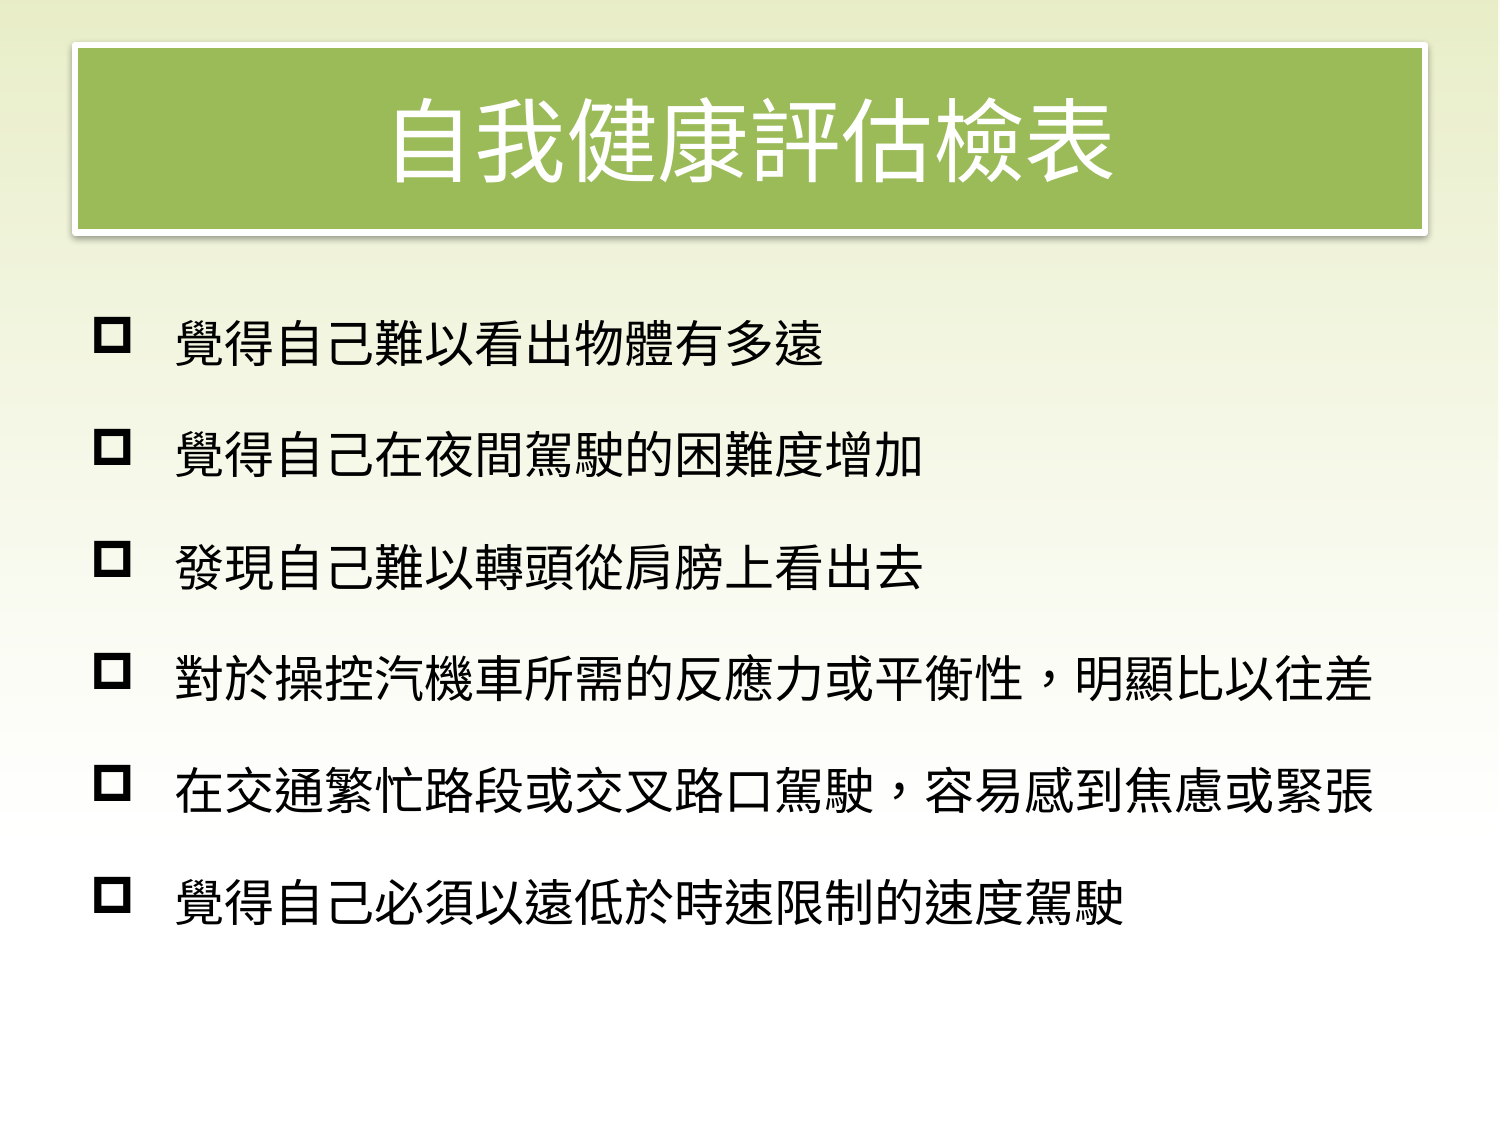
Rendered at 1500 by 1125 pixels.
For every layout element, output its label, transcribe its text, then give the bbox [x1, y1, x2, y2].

title 自我健康評估檢表 [72, 42, 1428, 236]
list 覺得自己難以看出物體有多遠 覺得自己在夜間駕駛的困難度增加 發現自己難以轉頭從肩膀上看出去 對於操控汽機車所需的反應力或平衡性，明顯比以往差 在交通繁忙路段或交叉路口駕駛，容易感到焦慮或緊張 覺得自己必須以遠低於時速限制的速度駕駛 [75, 262, 1425, 1083]
picture [0, 0, 1500, 1125]
